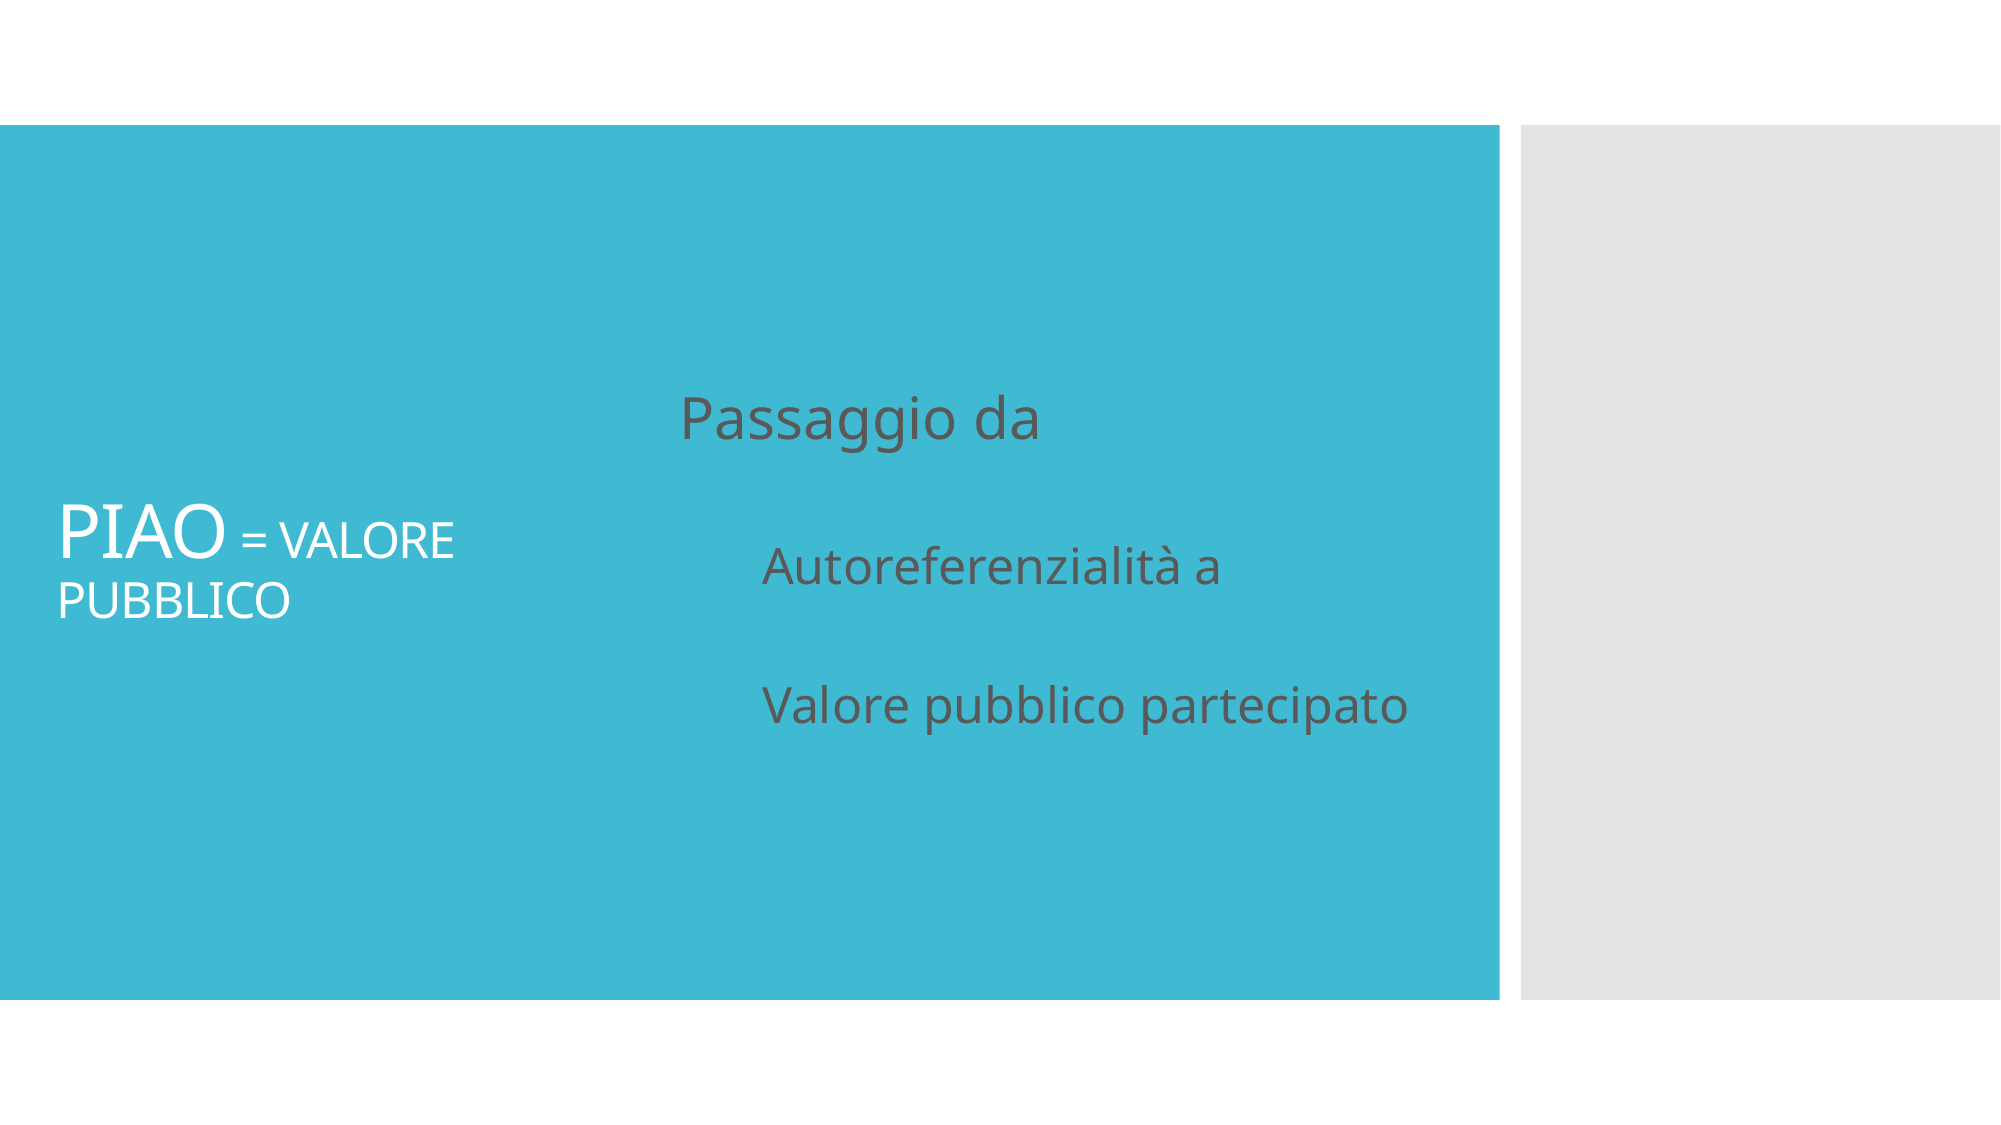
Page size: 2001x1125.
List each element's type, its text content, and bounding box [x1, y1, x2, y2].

list Passaggio da Autoreferenzialità a Valore pubblico partecipato [634, 141, 1835, 982]
title PIAO = VALORE PUBBLICO [41, 184, 525, 939]
